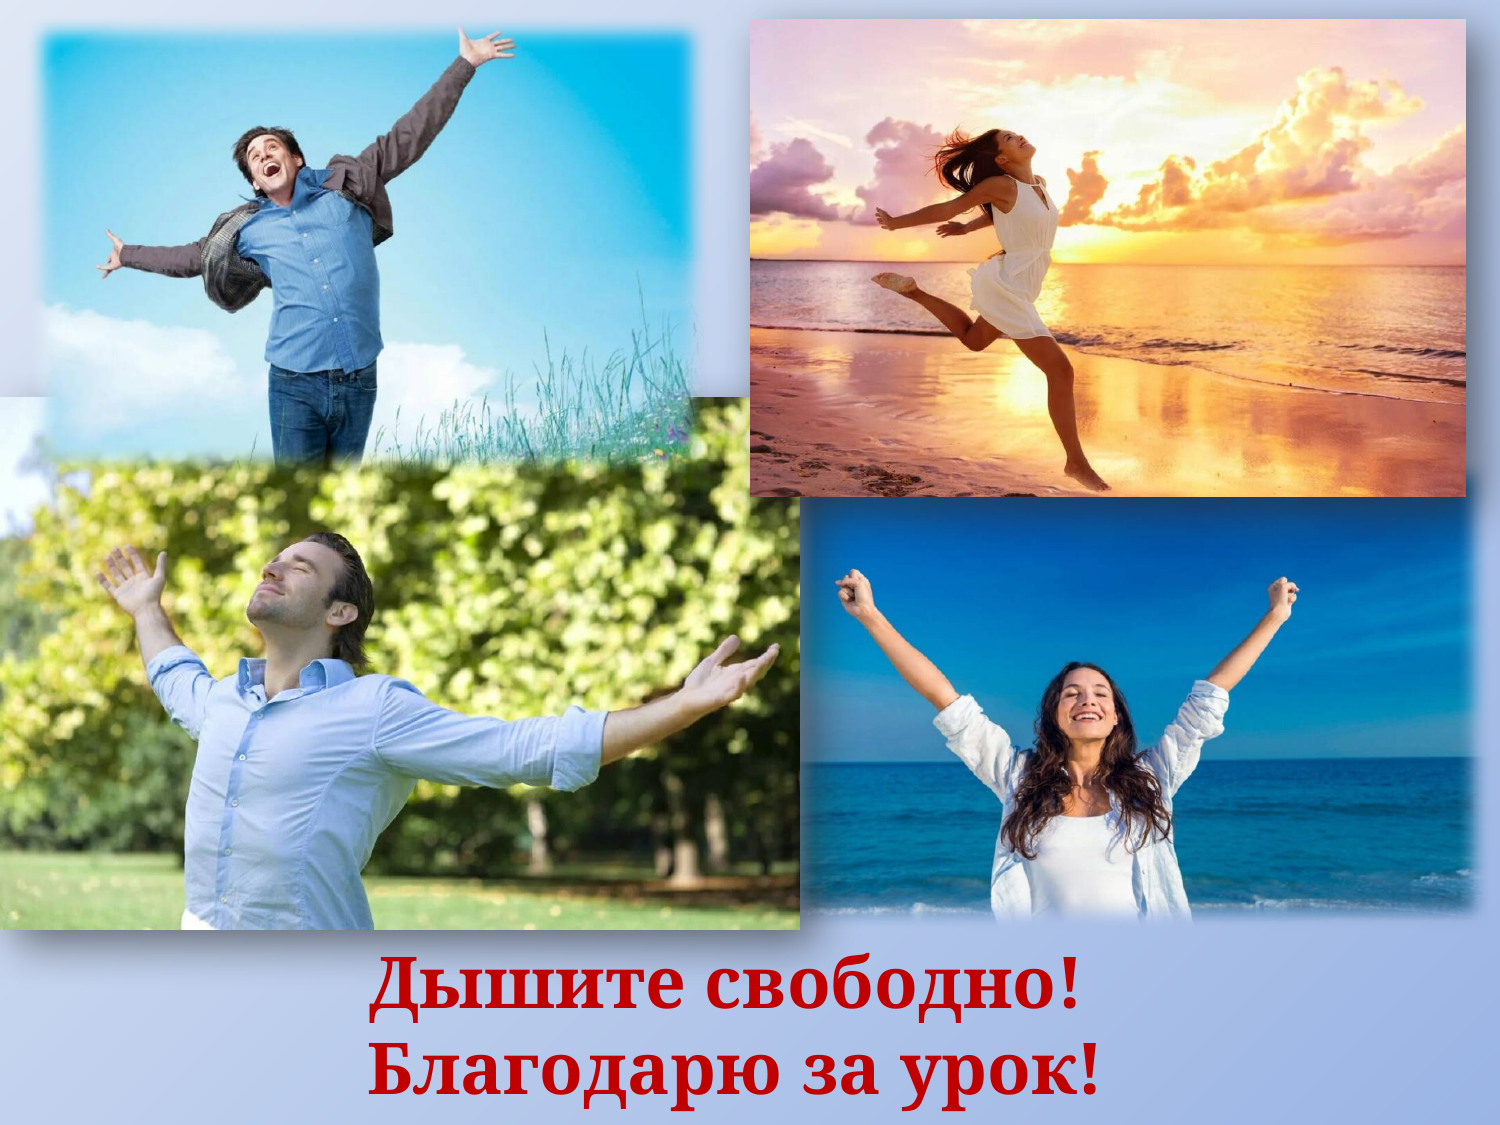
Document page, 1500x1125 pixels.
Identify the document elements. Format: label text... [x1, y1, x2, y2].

title Дышите свободно! Благодарю за урок! [25, 938, 1447, 1117]
picture [0, 15, 1492, 930]
